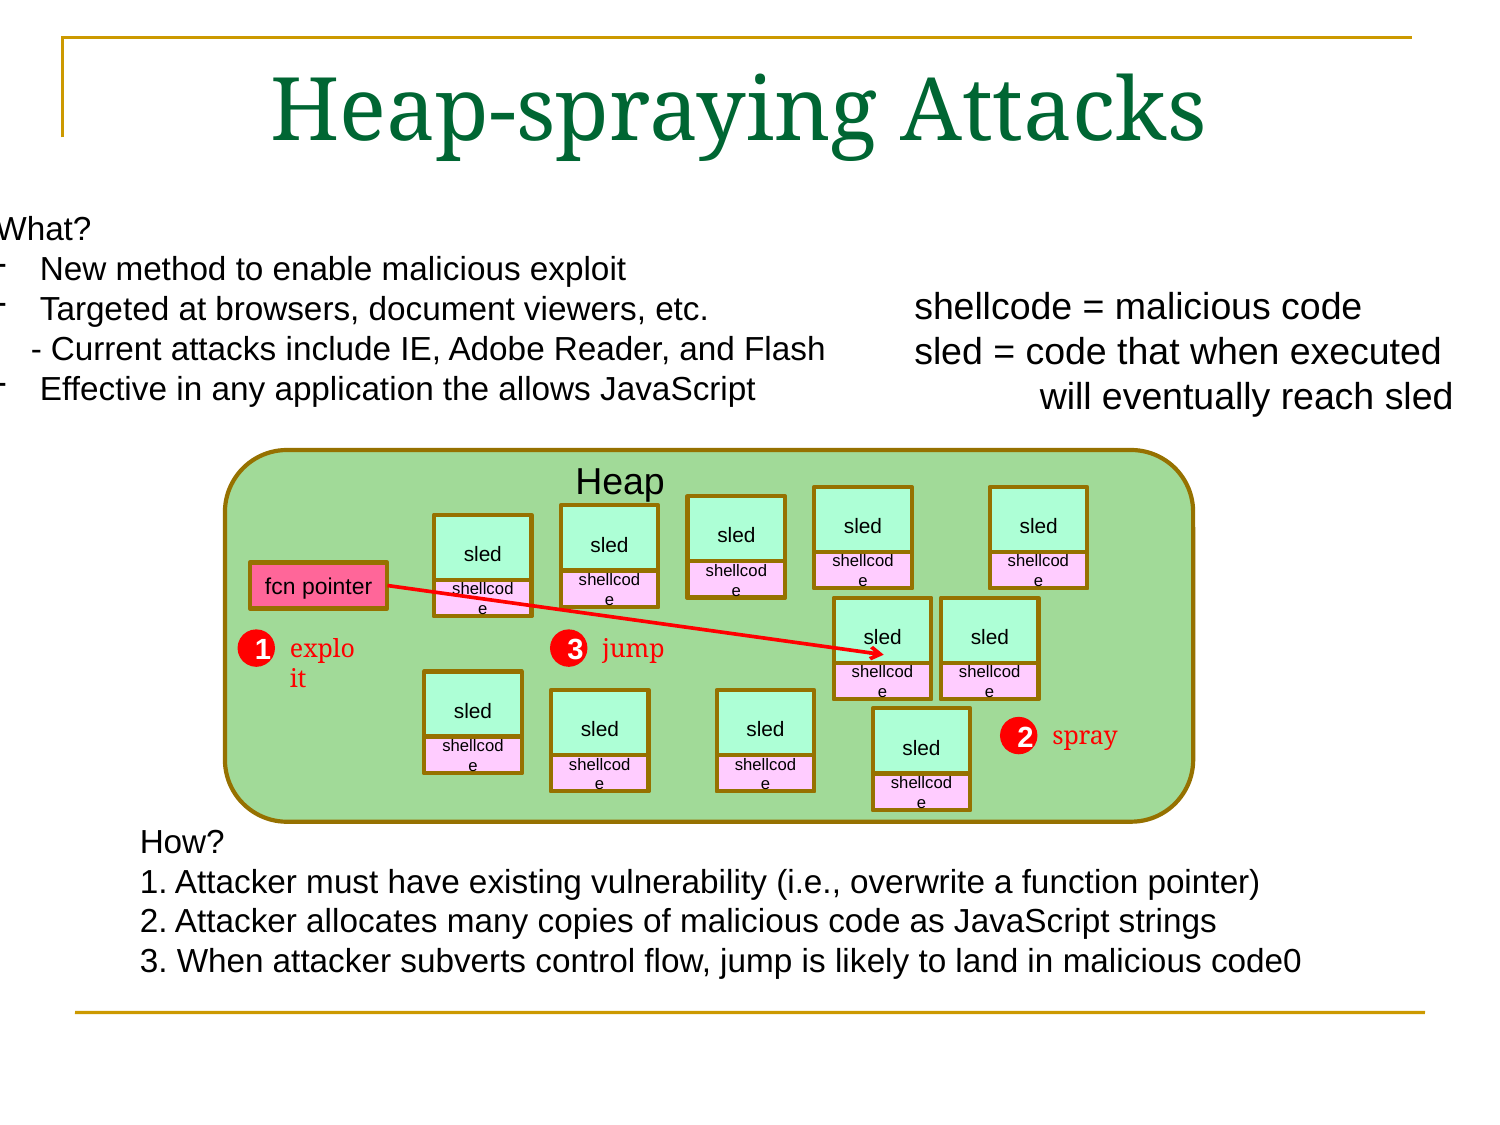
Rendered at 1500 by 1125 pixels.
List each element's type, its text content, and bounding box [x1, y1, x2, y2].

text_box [224, 449, 1194, 822]
title Heap-spraying Attacks [74, 45, 1426, 176]
text_box What? New method to enable malicious exploit Targeted at browsers, document viewers, etc. - Current attacks include IE, Adobe Reader, and Flash Effective in any application the allows JavaScript [0, 199, 842, 415]
text_box How? 1. Attacker must have existing vulnerability (i.e., overwrite a function pointer) 2. Attacker allocates many copies of malicious code as JavaScript strings 3. When attacker subverts control flow, jump is likely to land in malicious code0 [124, 812, 1400, 987]
text_box shellcode = malicious code sled = code that when executed will eventually reach sled [899, 274, 1469, 470]
